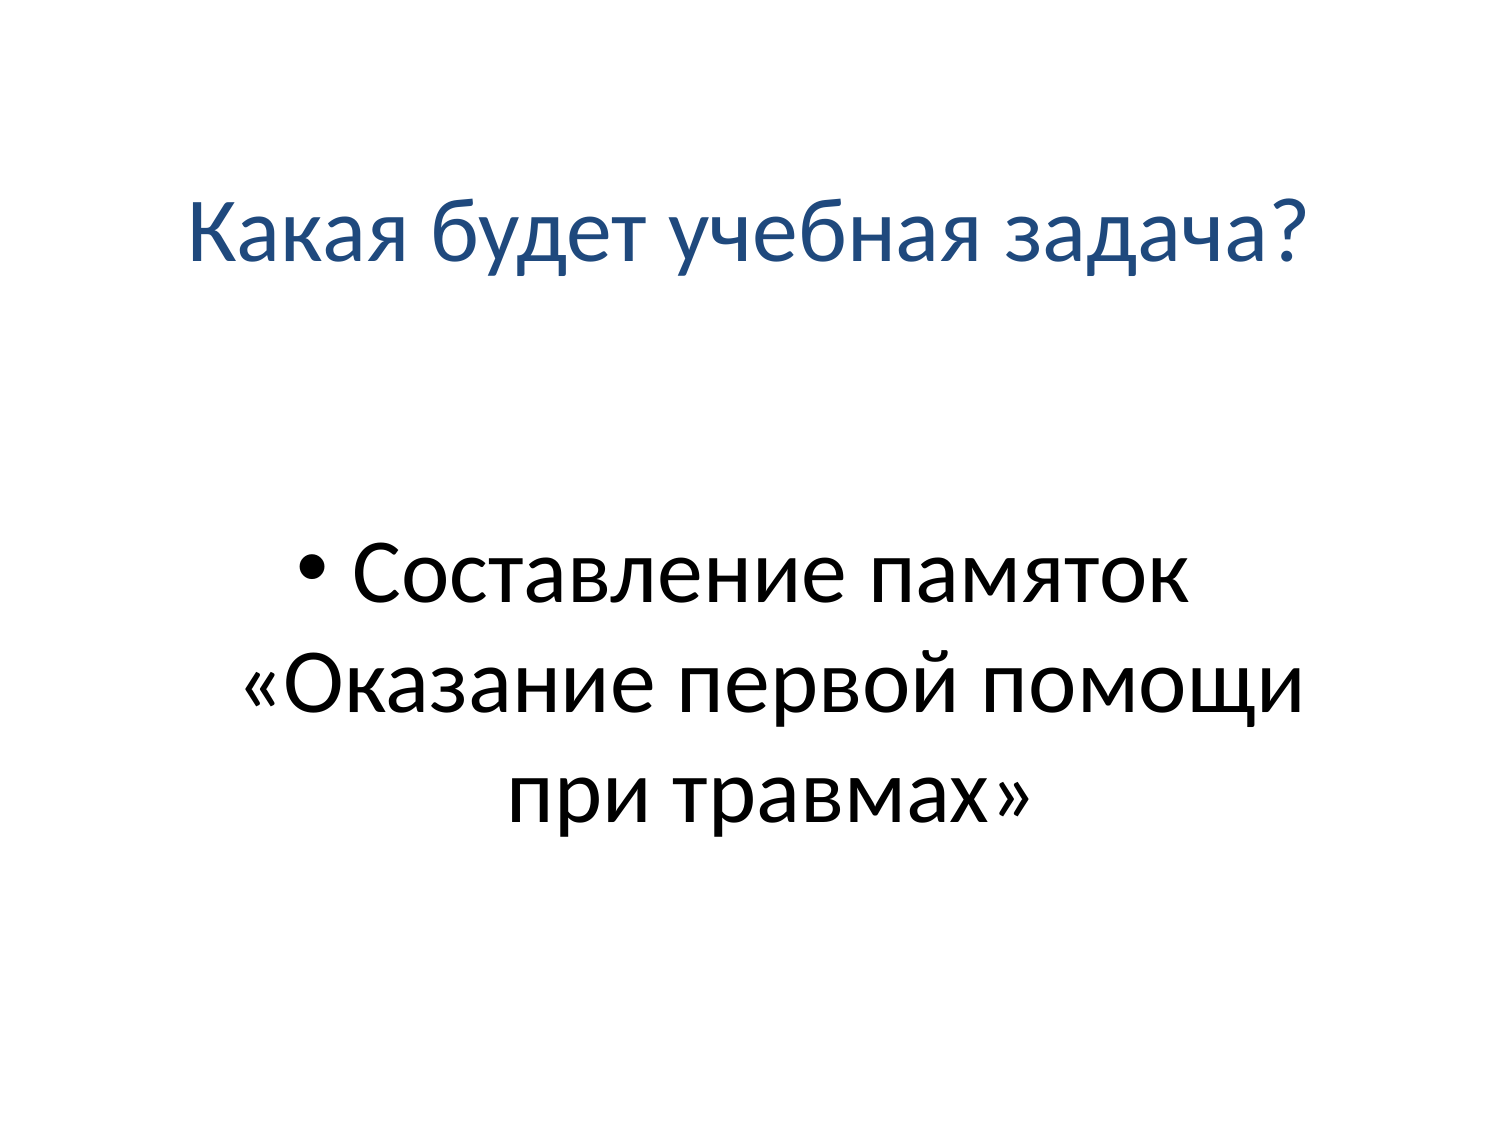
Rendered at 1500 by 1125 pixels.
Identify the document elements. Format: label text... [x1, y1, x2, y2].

title Какая будет учебная задача? [75, 131, 1425, 319]
list Составление памяток «Оказание первой помощи при травмах» [112, 503, 1375, 900]
